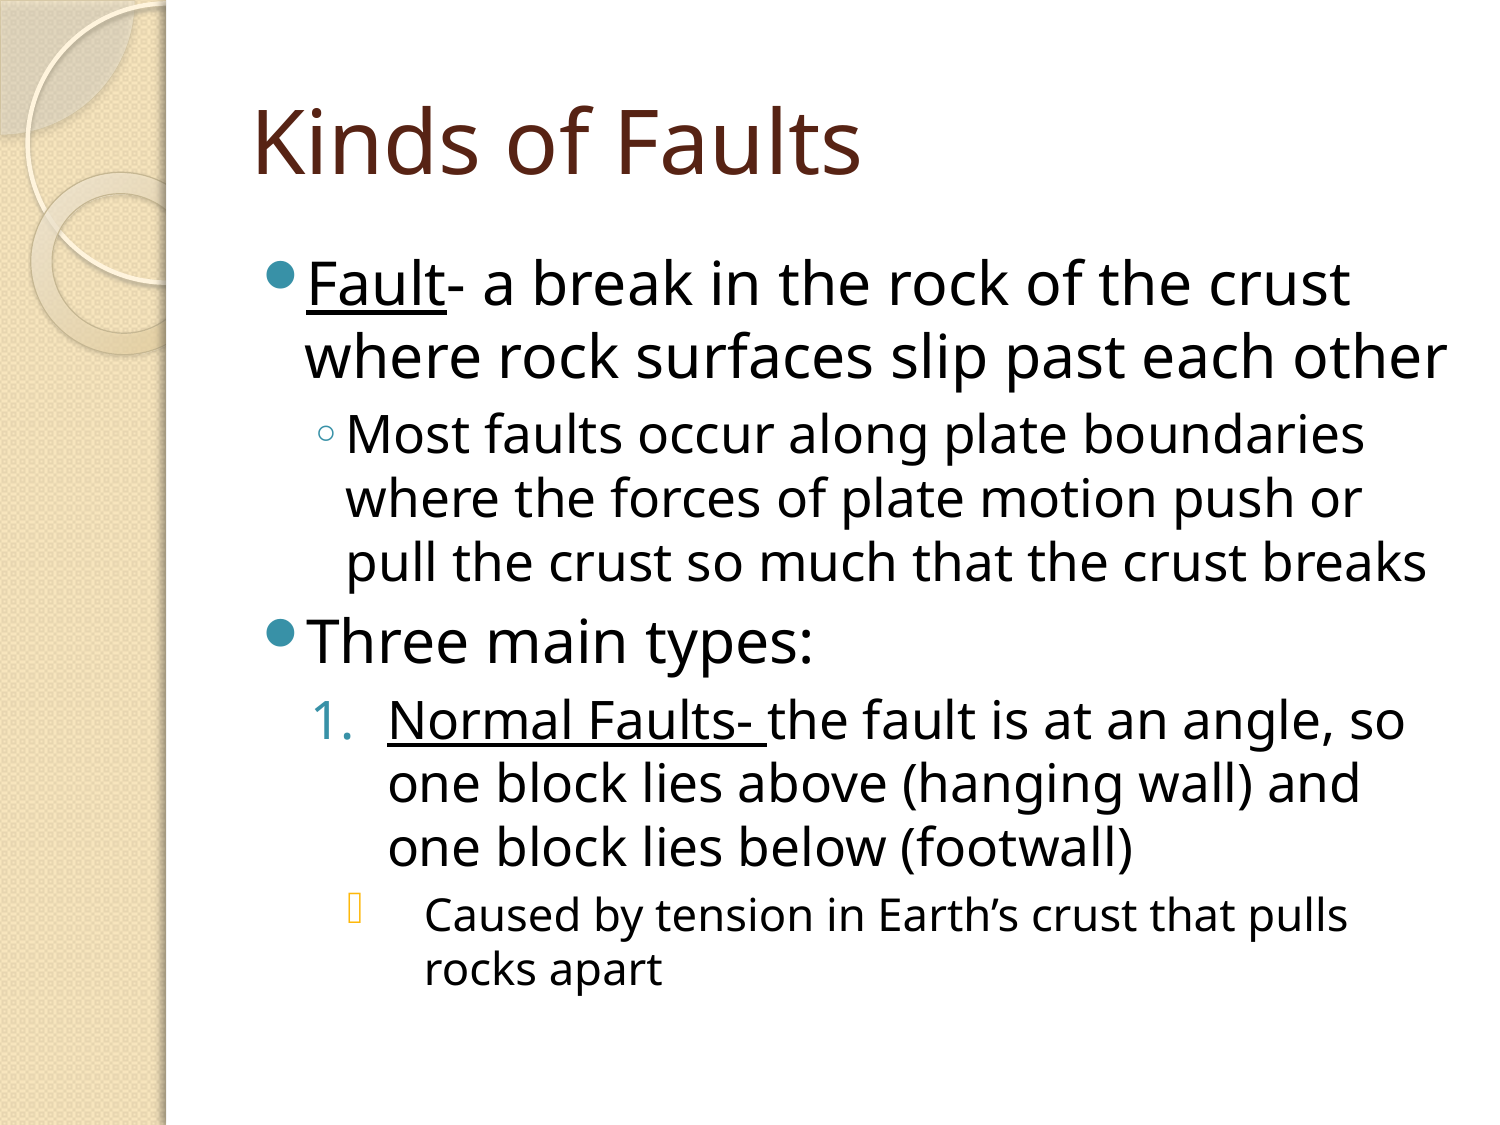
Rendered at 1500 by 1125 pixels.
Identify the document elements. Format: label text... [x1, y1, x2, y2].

list Fault- a break in the rock of the crust where rock surfaces slip past each other Most faults occur along plate boundaries where the forces of plate motion push or pull the crust so much that the crust breaks Three main types: Normal Faults- the fault is at an angle, so one block lies above (hanging wall) and one block lies below (footwall) Caused by tension in Earth’s crust that pulls rocks apart [235, 237, 1466, 1025]
title Kinds of Faults [235, 45, 1466, 233]
